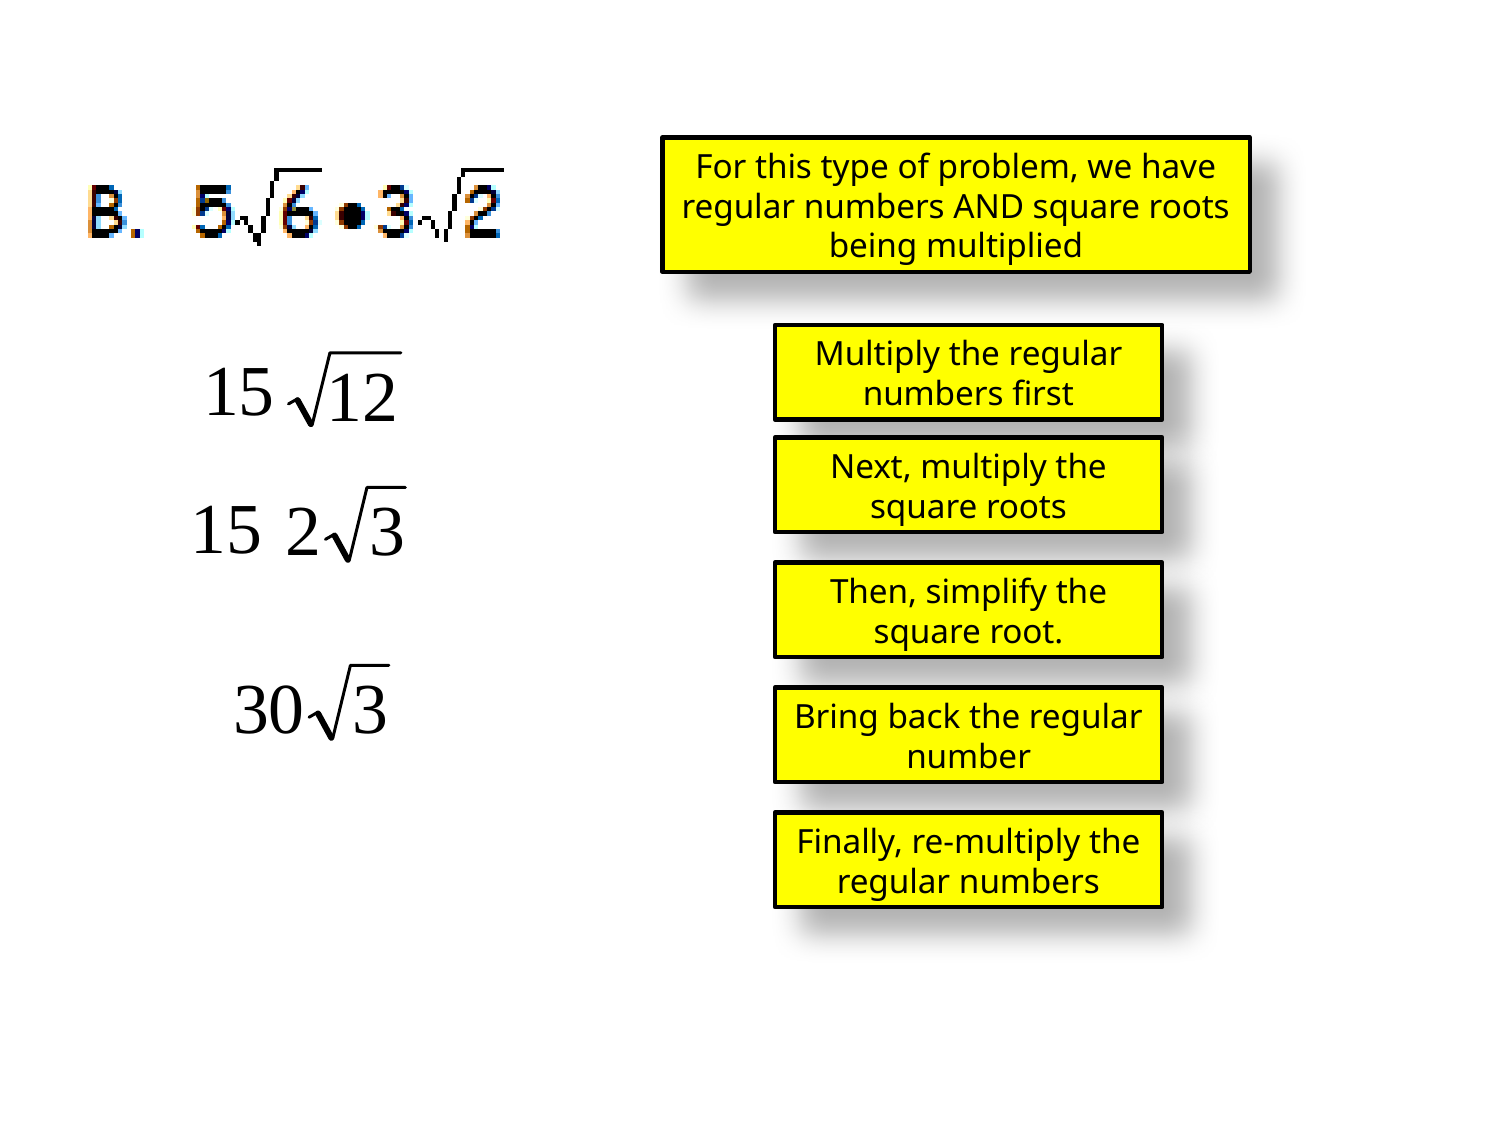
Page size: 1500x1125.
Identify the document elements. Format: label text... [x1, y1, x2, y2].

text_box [224, 649, 405, 758]
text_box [274, 471, 419, 580]
text_box Multiply the regular numbers first [774, 324, 1163, 420]
text_box Next, multiply the square roots [774, 437, 1163, 532]
picture [62, 112, 584, 326]
text_box Finally, re-multiply the regular numbers [774, 812, 1163, 907]
text_box Then, simplify the square root. [774, 562, 1163, 657]
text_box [187, 487, 272, 572]
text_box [199, 349, 269, 434]
text_box For this type of problem, we have regular numbers AND square roots being multiplied [662, 137, 1250, 272]
text_box Bring back the regular number [774, 687, 1163, 783]
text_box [274, 337, 419, 440]
